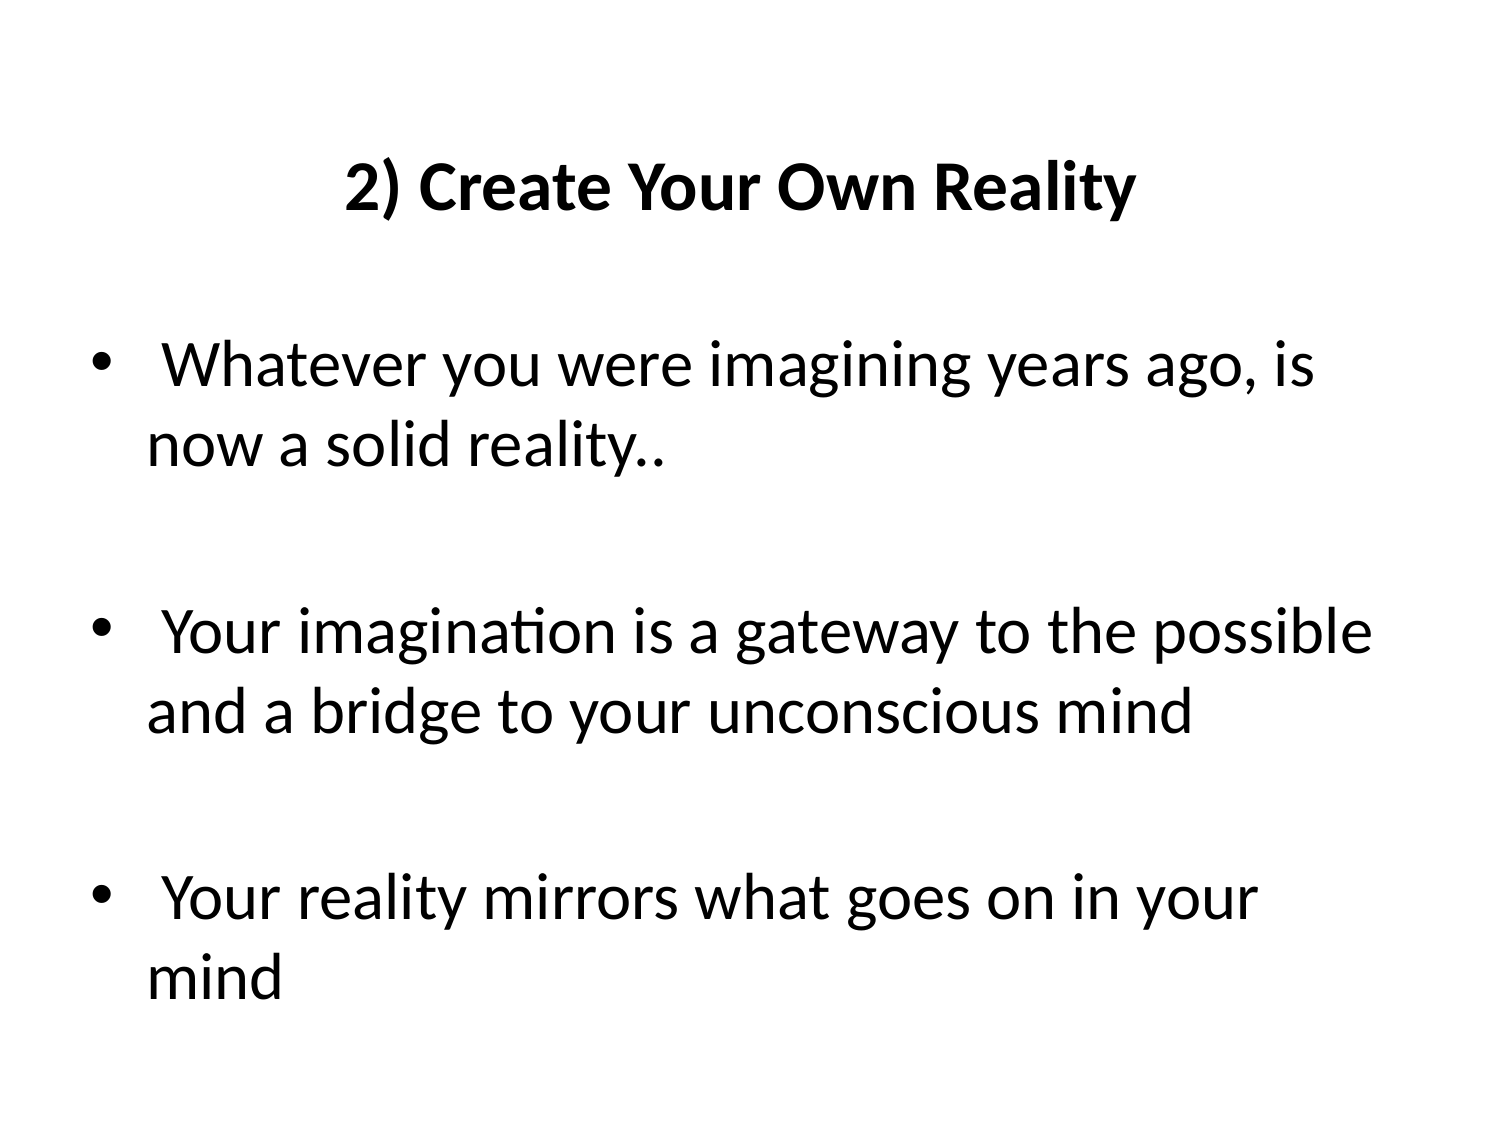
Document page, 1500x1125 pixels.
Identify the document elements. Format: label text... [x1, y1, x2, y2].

title 2) Create Your Own Reality [75, 45, 1425, 233]
list Whatever you were imagining years ago, is now a solid reality.. Your imagination is a gateway to the possible and a bridge to your unconscious mind Your reality mirrors what goes on in your mind [75, 312, 1425, 1055]
